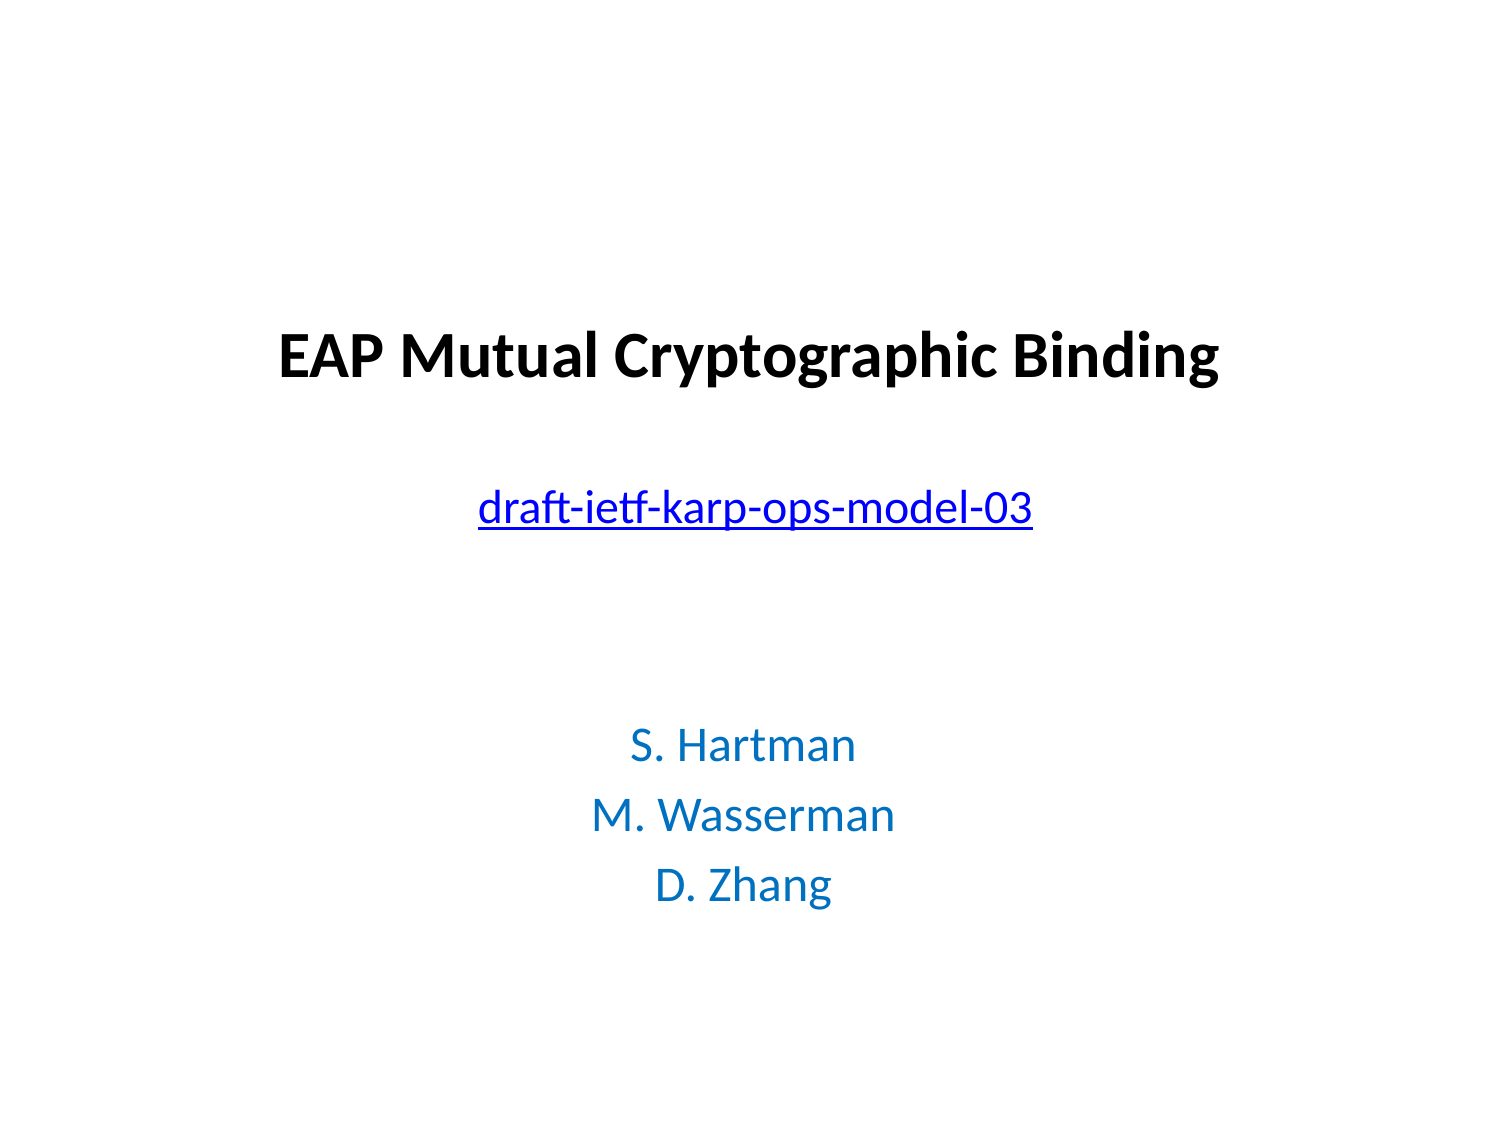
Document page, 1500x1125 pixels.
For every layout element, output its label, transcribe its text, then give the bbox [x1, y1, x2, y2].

title EAP Mutual Cryptographic Binding draft-ietf-karp-ops-model-03 [112, 302, 1388, 544]
subtitle S. Hartman M. Wasserman D. Zhang [218, 704, 1269, 992]
